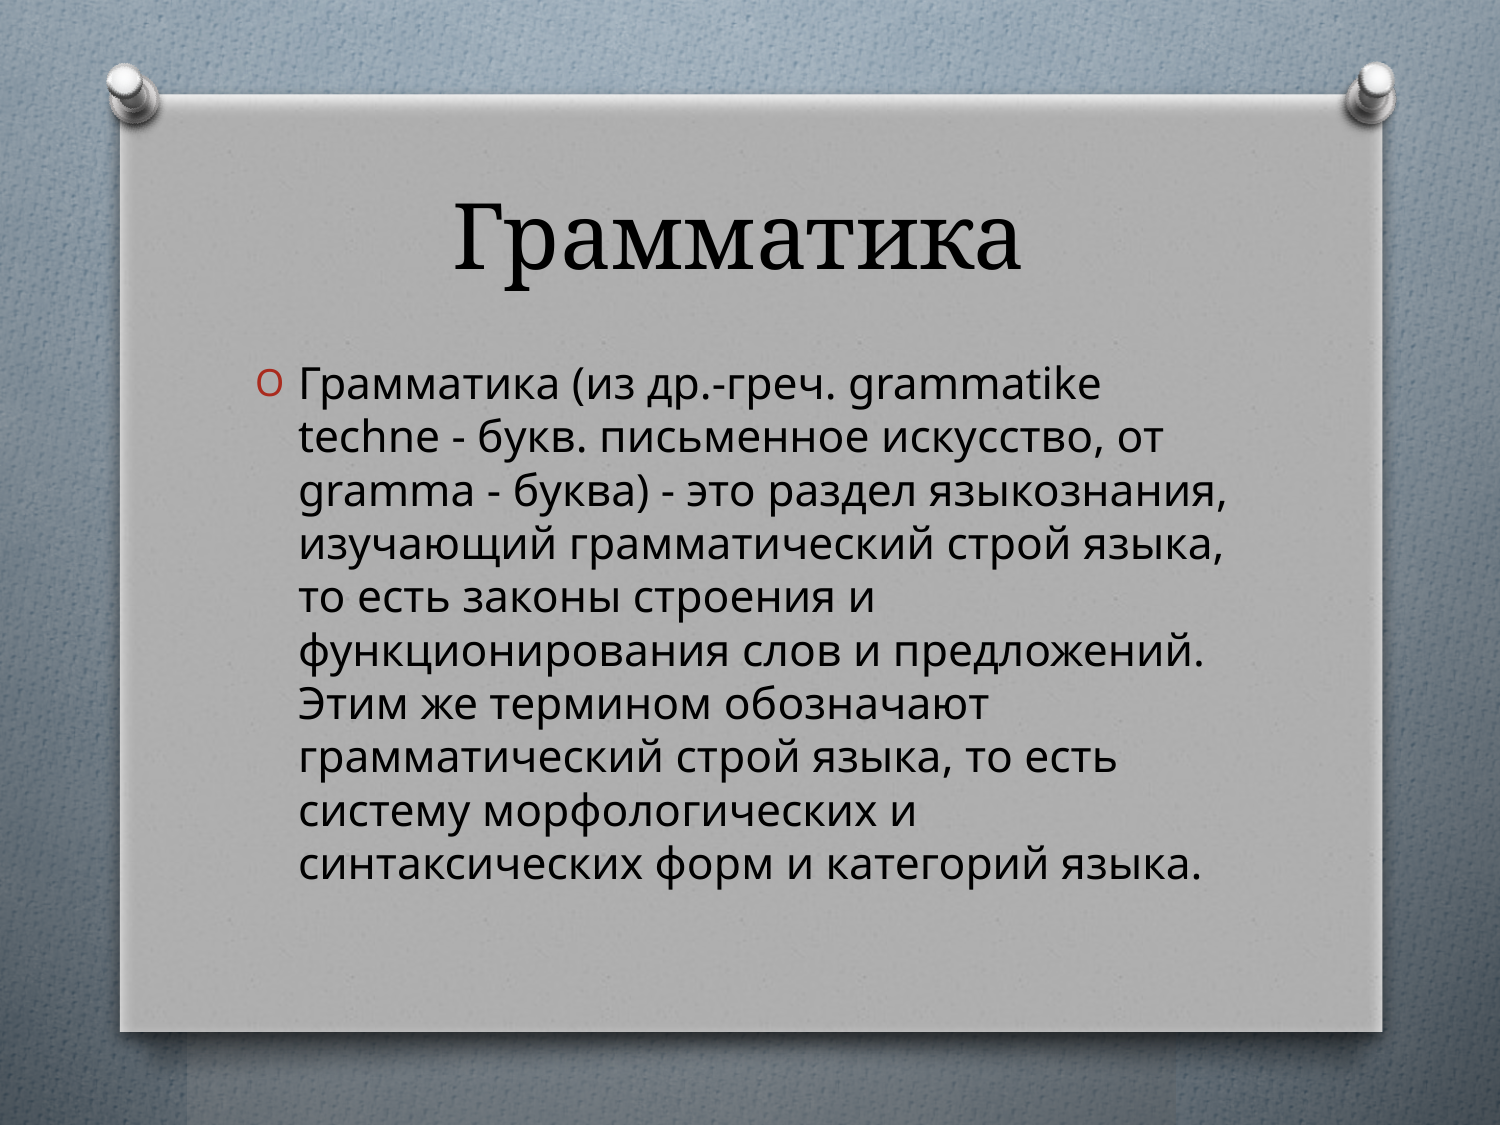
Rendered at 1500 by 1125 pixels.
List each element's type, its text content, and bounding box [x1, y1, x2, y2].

picture [75, 29, 198, 153]
list Грамматика (из др.-греч. grammatike techne - букв. письменное искусство, от gramma - буква) - это раздел языкознания, изучающий грамматический строй языка, то есть законы строения и функционирования слов и предложений. Этим же термином обозначают грамматический строй языка, то есть систему морфологических и синтаксических форм и категорий языка. [240, 347, 1257, 939]
title Грамматика [179, 134, 1323, 332]
picture [1317, 35, 1439, 156]
